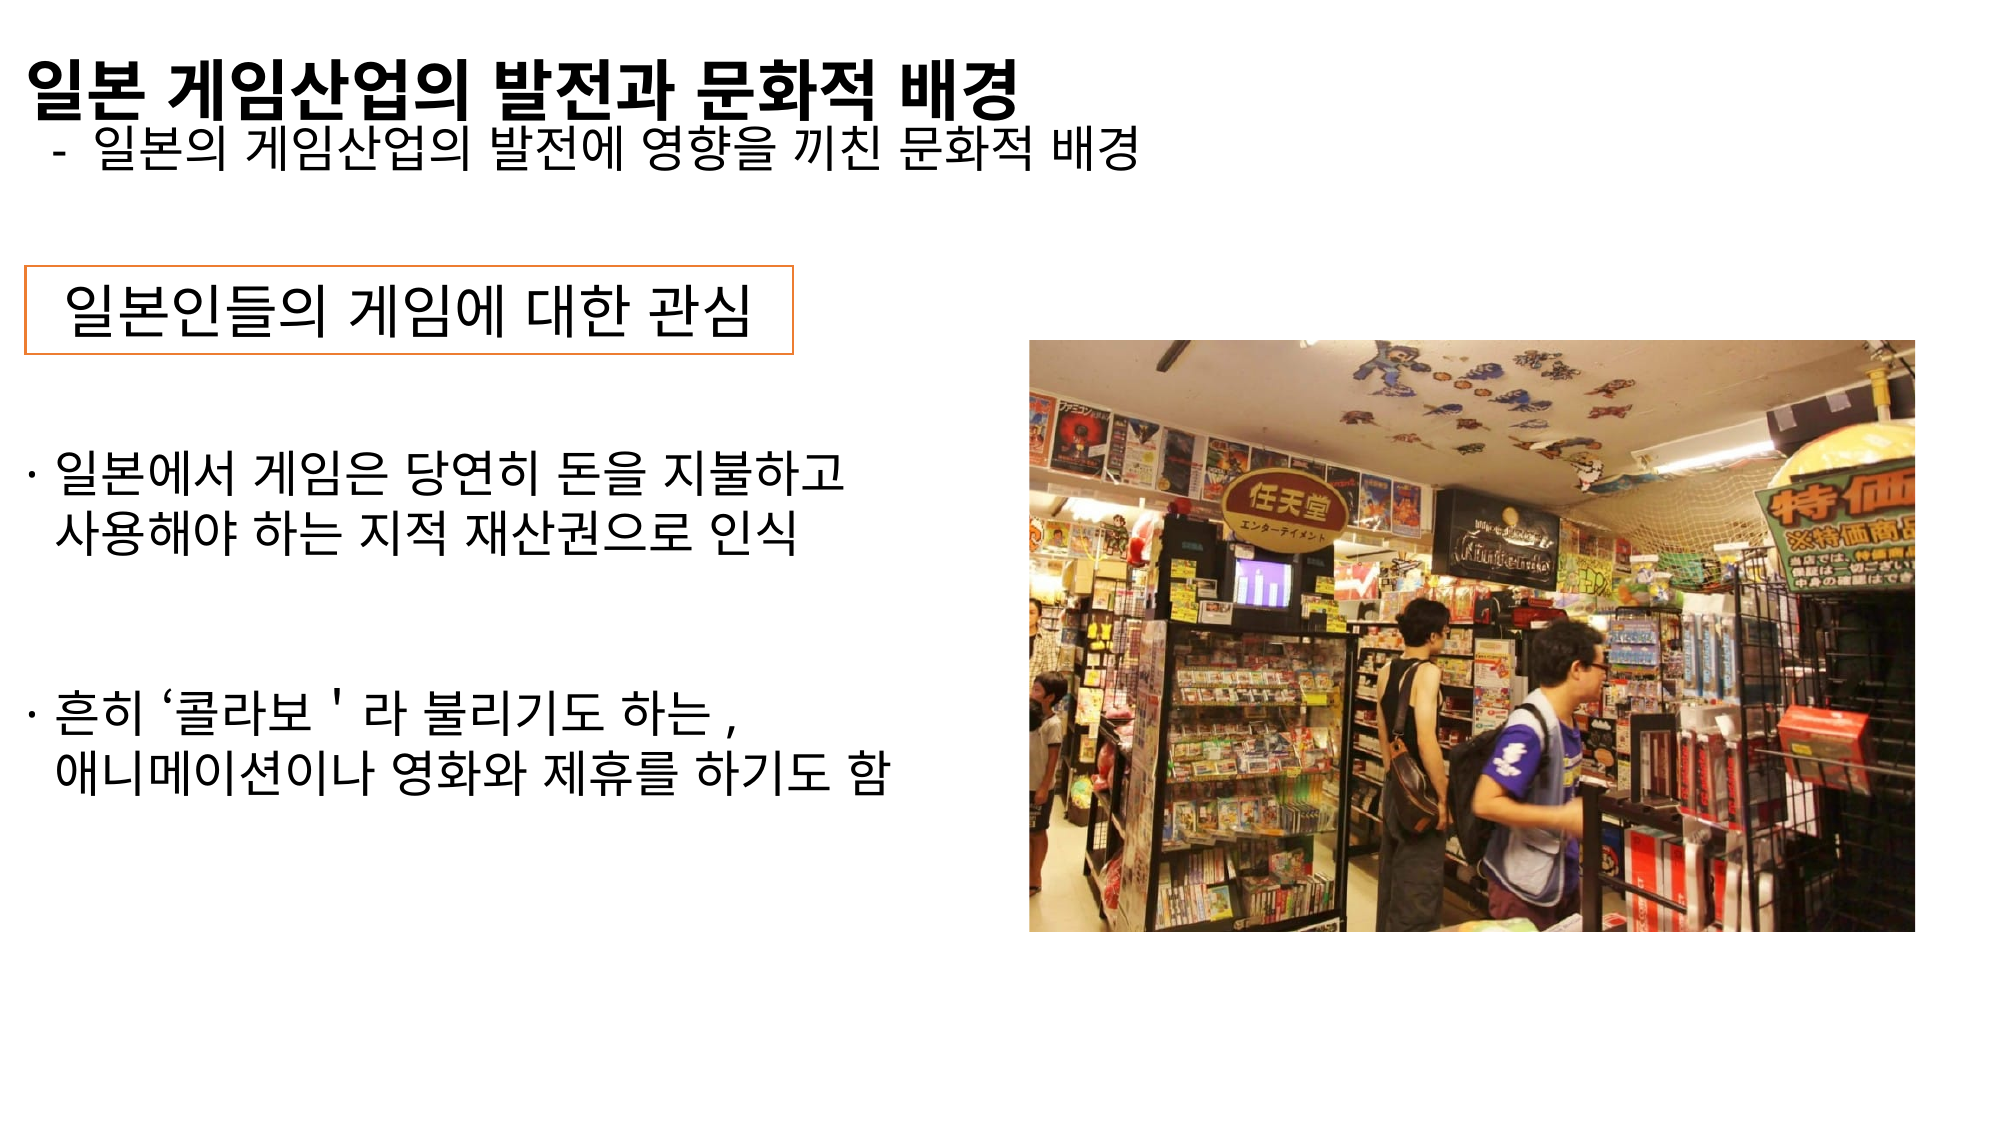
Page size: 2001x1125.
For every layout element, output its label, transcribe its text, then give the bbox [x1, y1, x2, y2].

text_box · [24, 442, 56, 532]
text_box 일본인들의 게임에 대한 관심 [24, 265, 794, 355]
text_box 흔히 ‘콜라보＇라 불리기도 하는, 애니메이션이나 영화와 제휴를 하기도 함 [54, 681, 1001, 816]
text_box 일본에서 게임은 당연히 돈을 지불하고 사용해야 하는 지적 재산권으로 인식 [54, 442, 1001, 577]
text_box - 일본의 게임산업의 발전에 영향을 끼친 문화적 배경 [24, 117, 1975, 178]
text_box · [24, 681, 56, 742]
text_box [1028, 340, 1916, 933]
text_box 일본 게임산업의 발전과 문화적 배경 [24, 28, 1975, 117]
